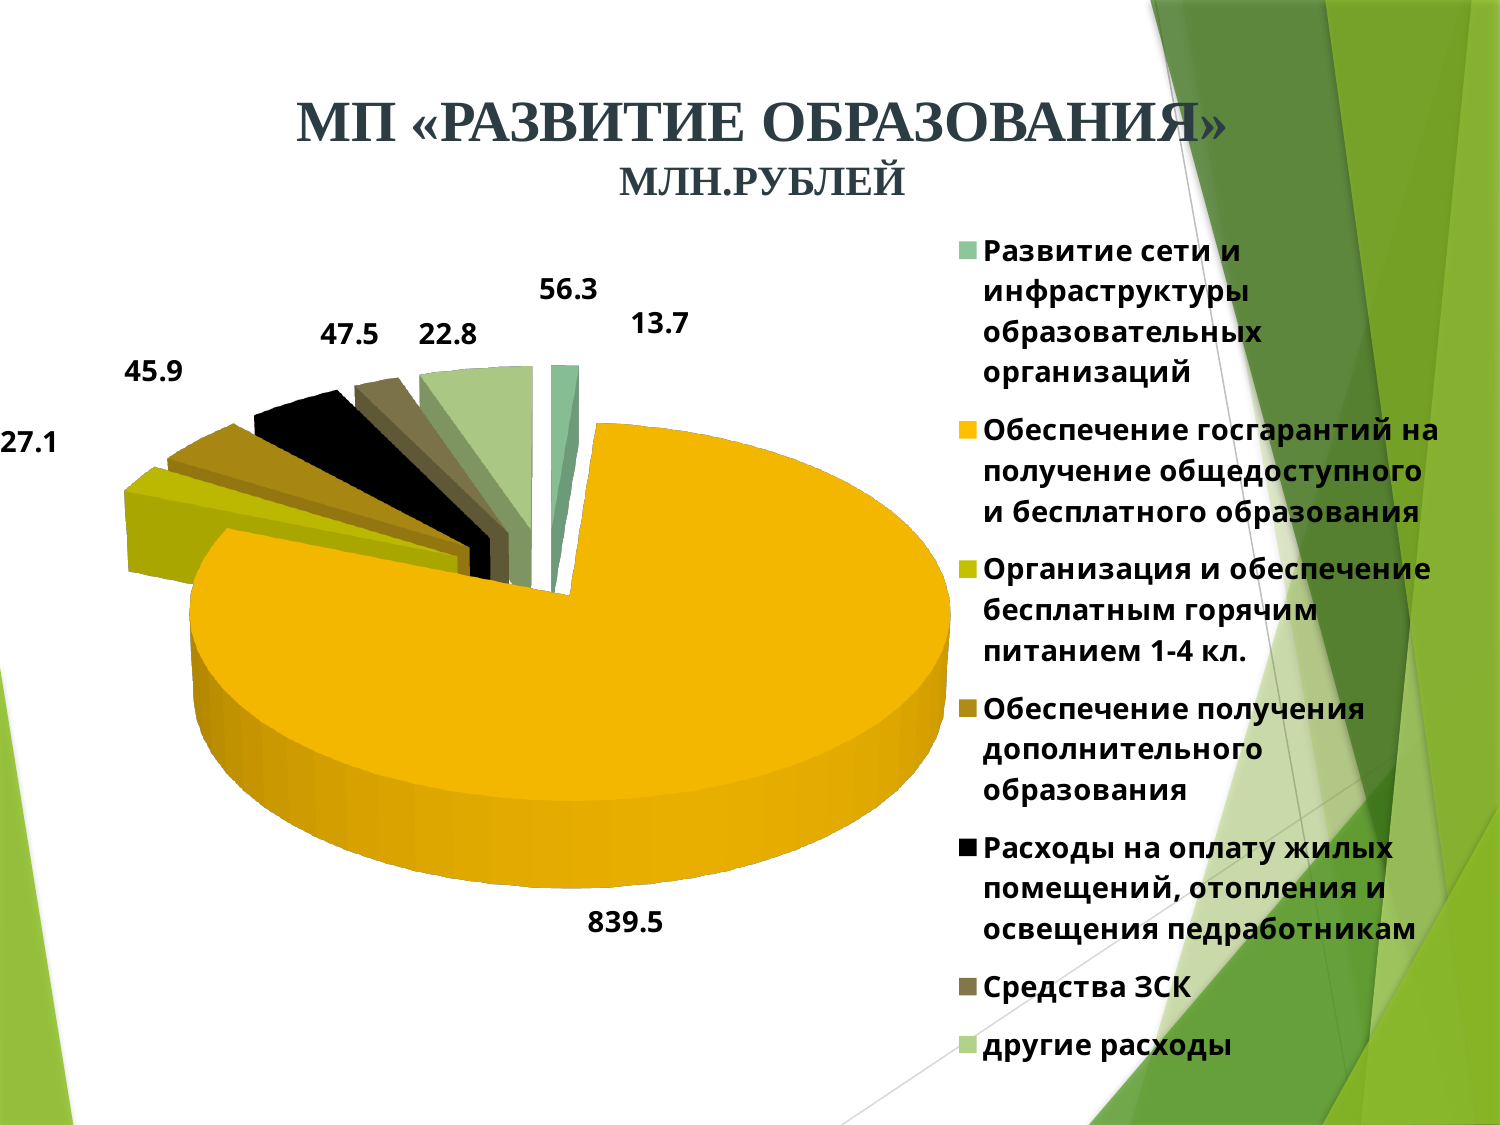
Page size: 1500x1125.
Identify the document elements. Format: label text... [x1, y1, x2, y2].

chart [0, 211, 1460, 1106]
title [64, 5, 1427, 74]
text_box МП «Развитие ОБРАЗОВАНИЯ» млн.рублей [49, 74, 1475, 213]
